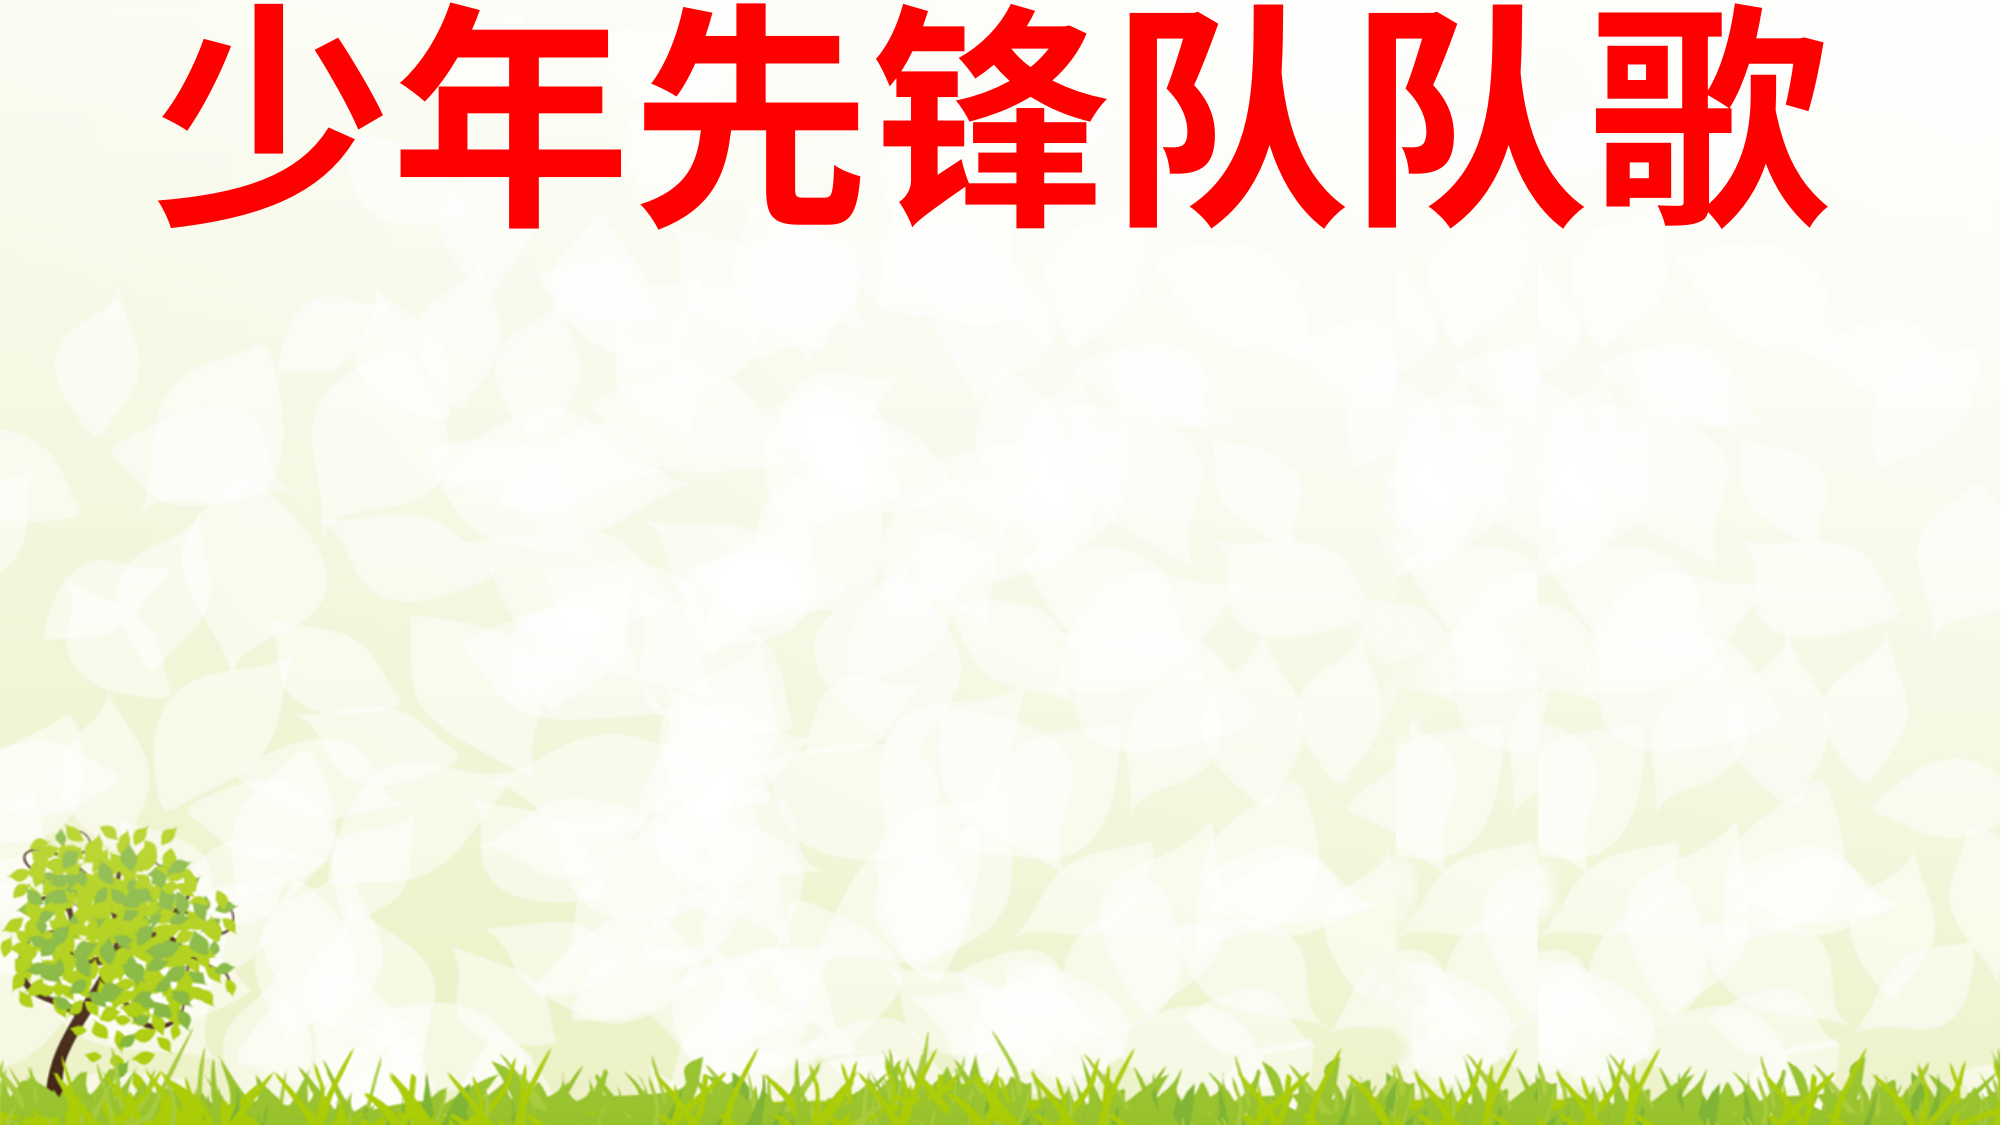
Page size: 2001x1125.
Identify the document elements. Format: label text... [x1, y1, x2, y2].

picture [0, 0, 2001, 1125]
title 少年先锋队队歌 [137, 59, 1863, 200]
